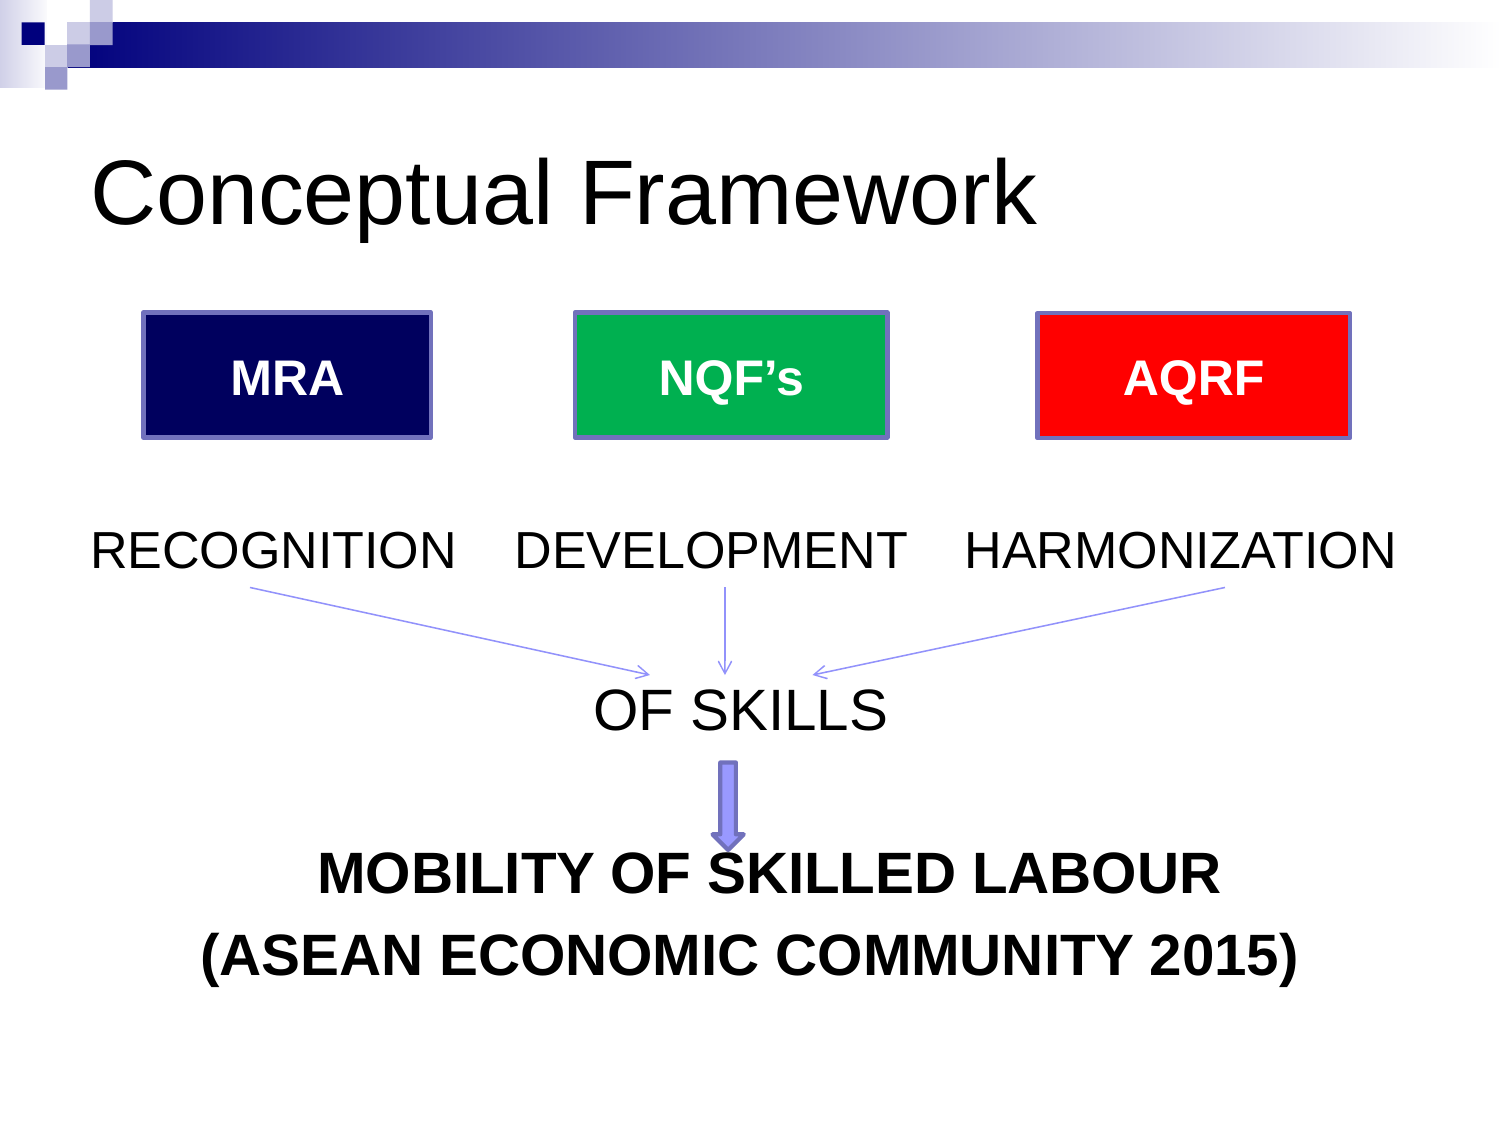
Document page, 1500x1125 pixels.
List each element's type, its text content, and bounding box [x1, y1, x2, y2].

text_box [710, 760, 746, 853]
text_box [249, 587, 651, 676]
text_box AQRF [1035, 311, 1352, 440]
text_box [812, 587, 1226, 676]
text_box MRA [141, 310, 433, 440]
text_box NQF’s [573, 310, 890, 440]
list RECOGNITION DEVELOPMENT HARMONIZATION OF SKILLS MOBILITY OF SKILLED LABOUR (ASEAN ECONOMIC COMMUNITY 2015) [74, 324, 1426, 1051]
title Conceptual Framework [74, 74, 1426, 301]
